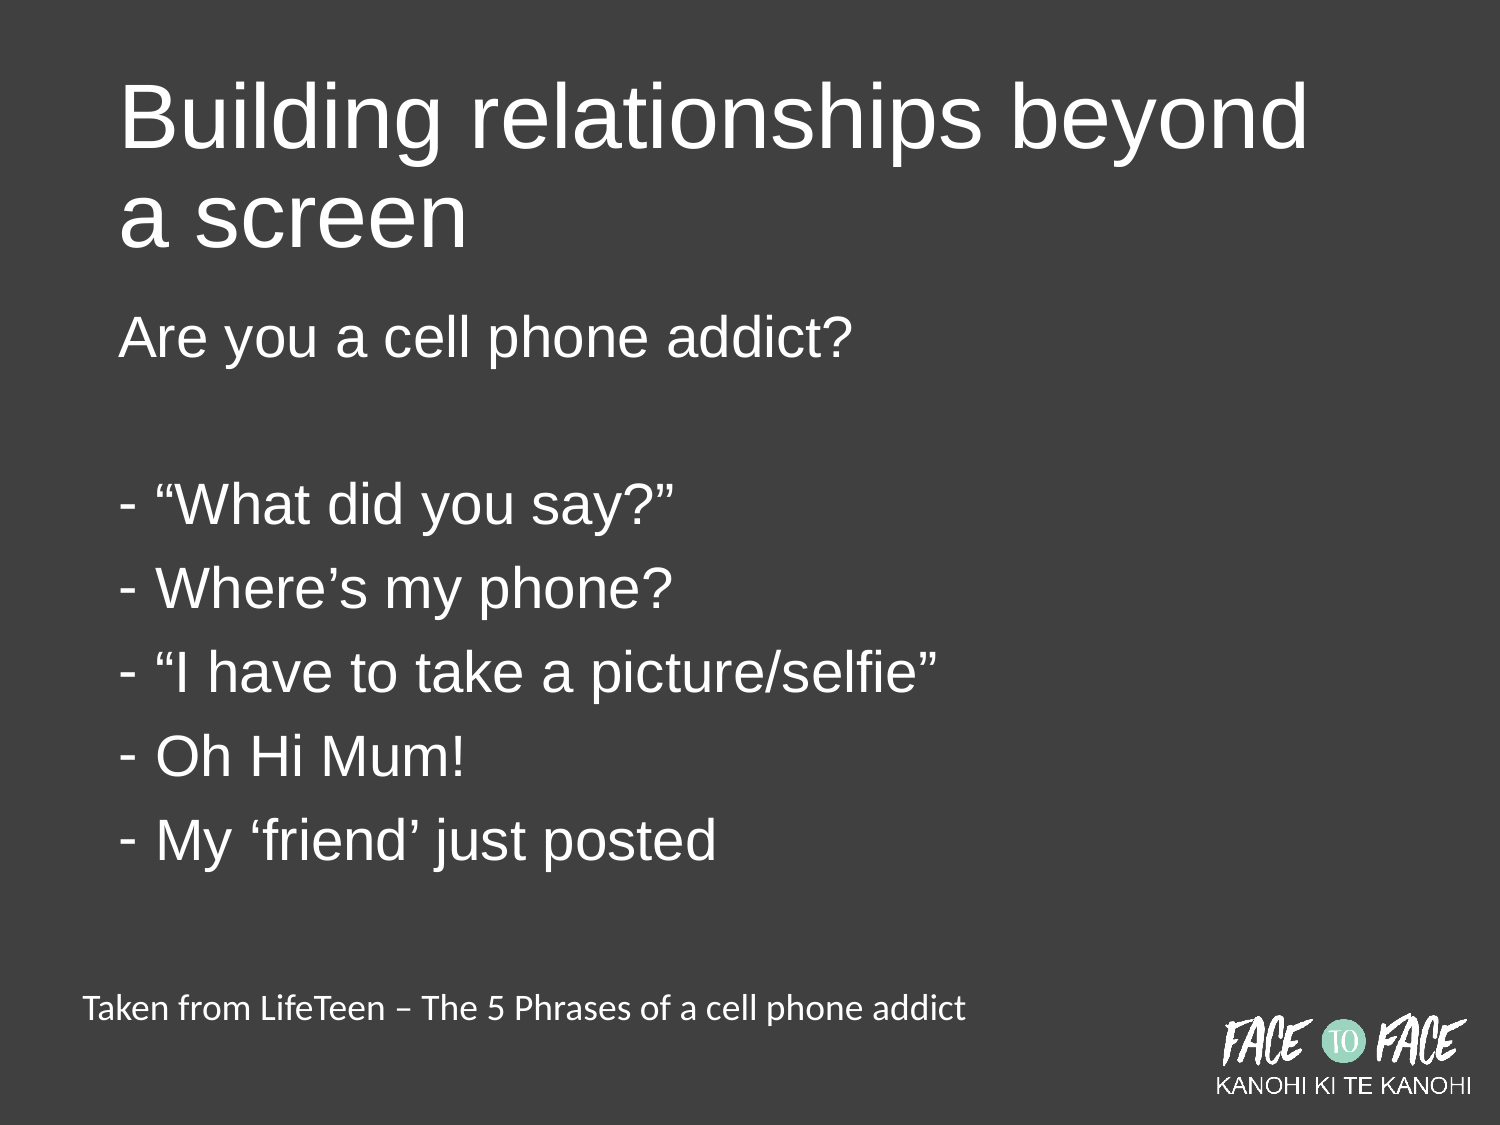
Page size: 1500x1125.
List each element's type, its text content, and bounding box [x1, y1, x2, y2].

text_box Taken from LifeTeen – The 5 Phrases of a cell phone addict [67, 976, 1127, 1036]
title Building relationships beyond a screen [103, 59, 1397, 278]
picture [1215, 1013, 1472, 1101]
list Are you a cell phone addict? “What did you say?” Where’s my phone? “I have to take a picture/selfie” Oh Hi Mum! My ‘friend’ just posted [103, 299, 1397, 1014]
